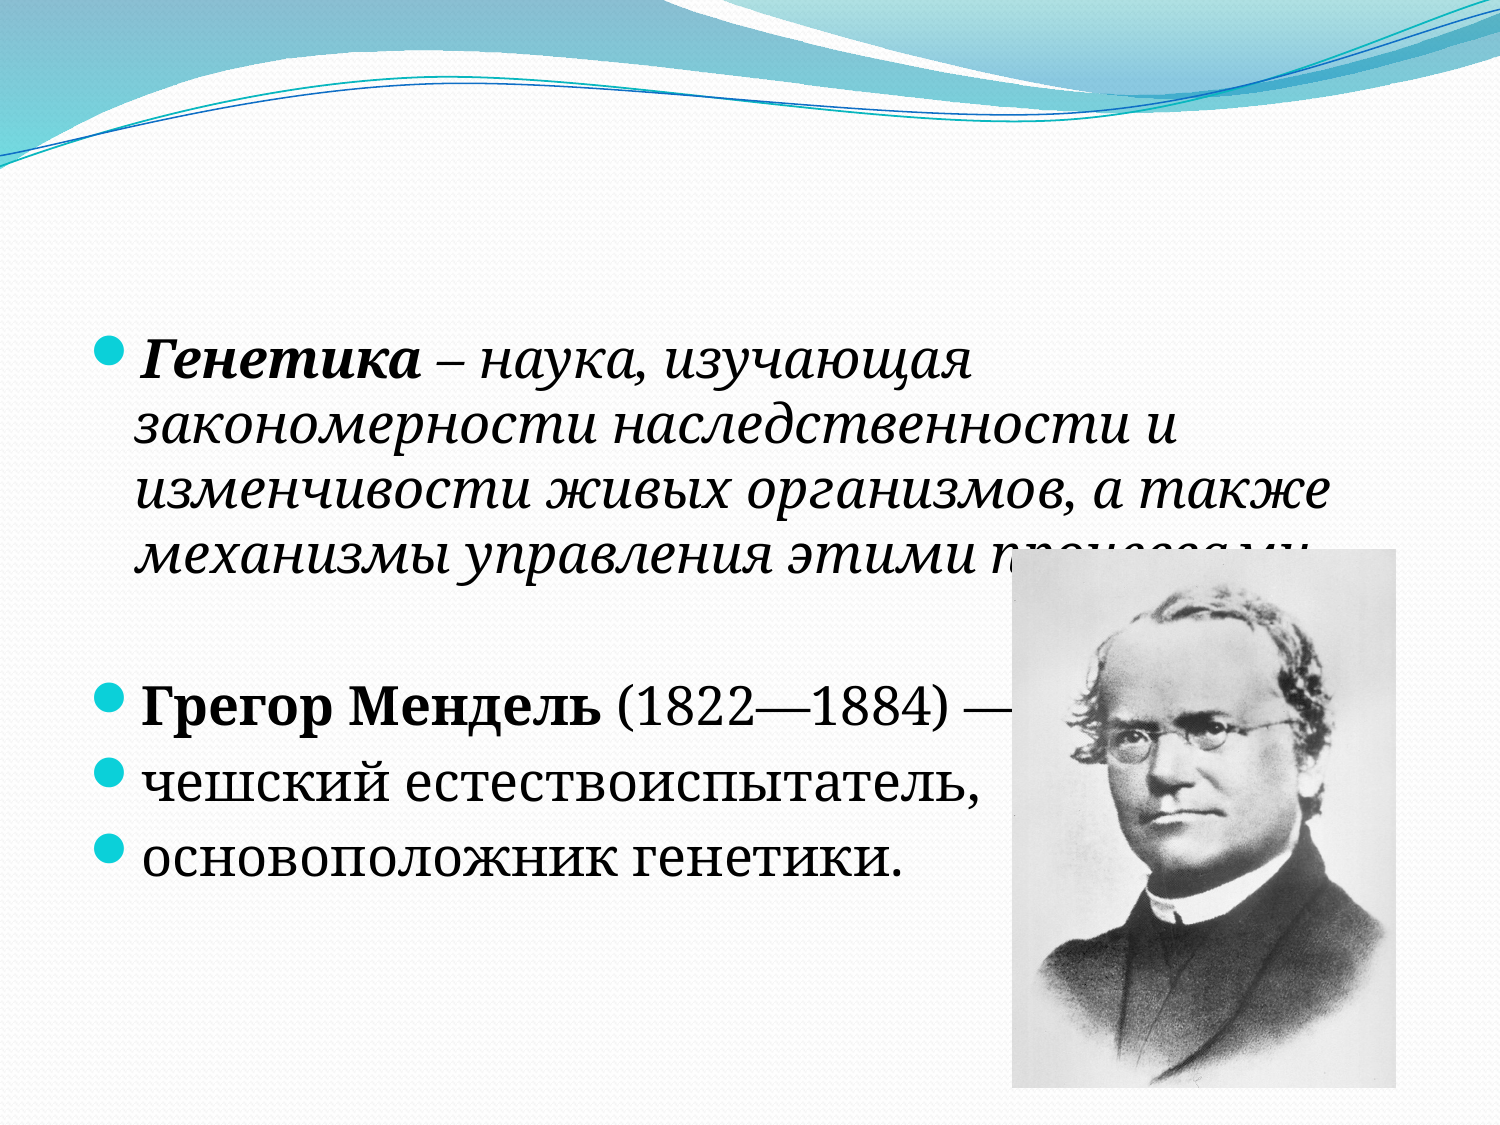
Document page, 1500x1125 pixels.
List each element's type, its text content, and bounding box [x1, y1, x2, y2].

picture [1012, 549, 1396, 1088]
list Генетика – наука, изучающая закономерности наследственности и изменчивости живых организмов, а также механизмы управления этими процессами Грегор Мендель (1822—1884) — чешский естествоиспытатель, основоположник генетики. [75, 317, 1425, 1038]
